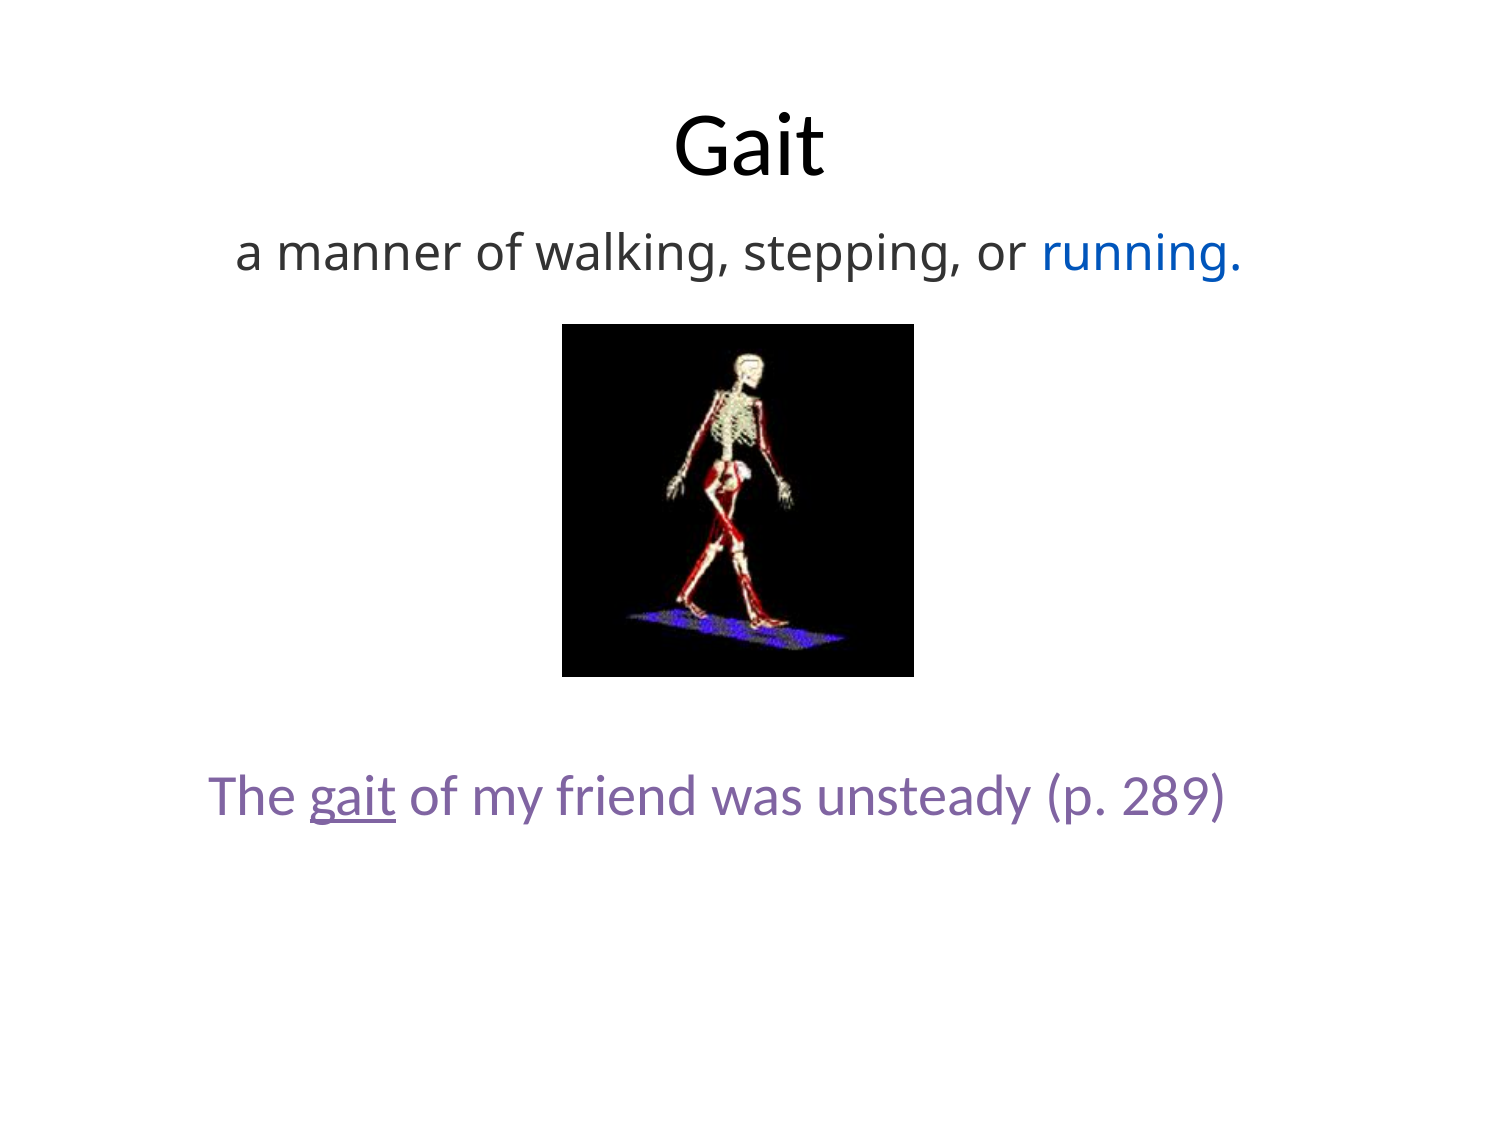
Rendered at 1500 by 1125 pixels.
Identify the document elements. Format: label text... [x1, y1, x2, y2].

text_box The gait of my friend was unsteady (p. 289) [193, 750, 1243, 835]
title Gait [75, 45, 1425, 233]
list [562, 324, 915, 677]
text_box a manner of walking, stepping, or running. [220, 212, 1272, 288]
